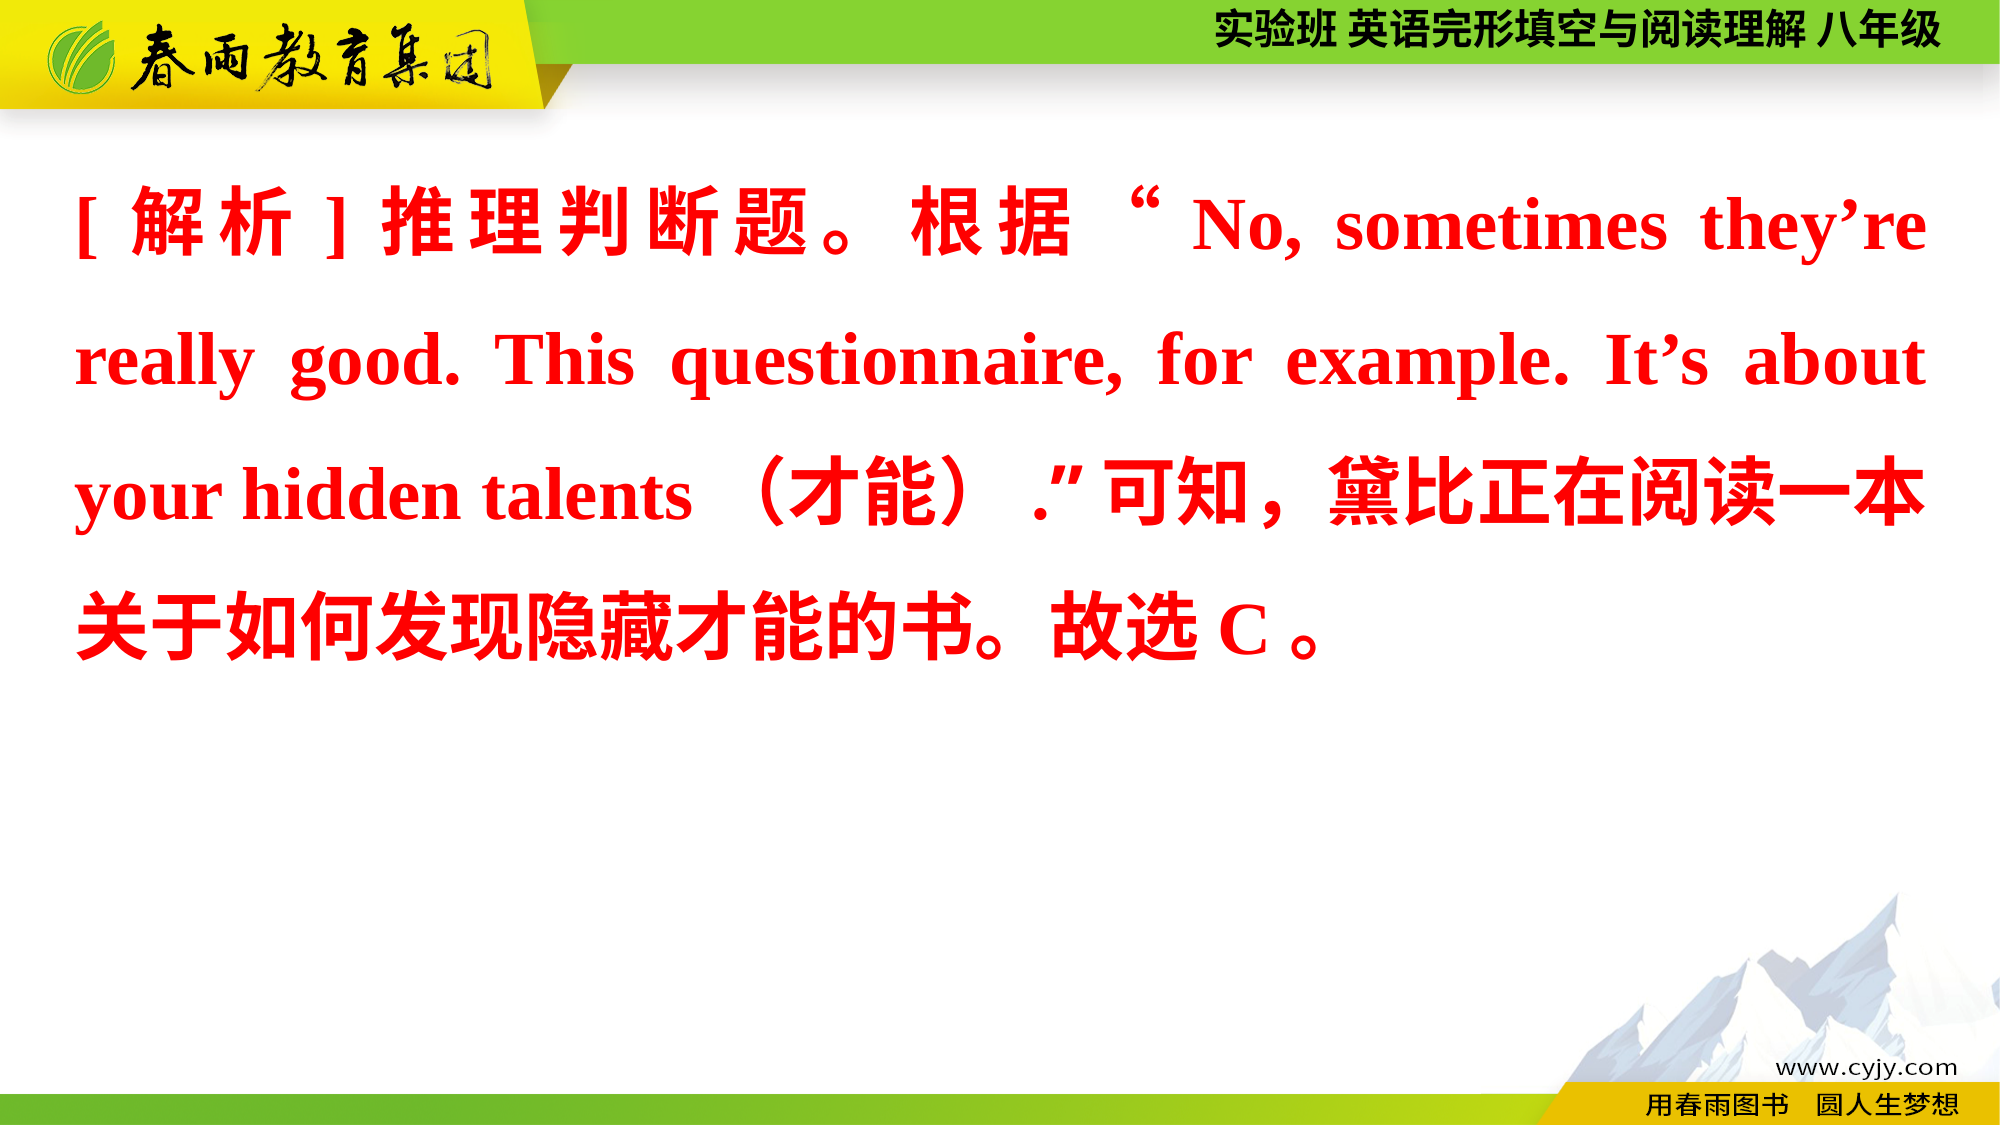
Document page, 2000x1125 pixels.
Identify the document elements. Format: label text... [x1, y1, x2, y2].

list [解析]推理判断题。根据“No, sometimes they’re really good. This questionnaire, for example. It’s about your hidden talents（才能）.”可知，黛比正在阅读一本关于如何发现隐藏才能的书。故选C。 [59, 122, 1944, 683]
picture [0, 0, 2000, 1125]
